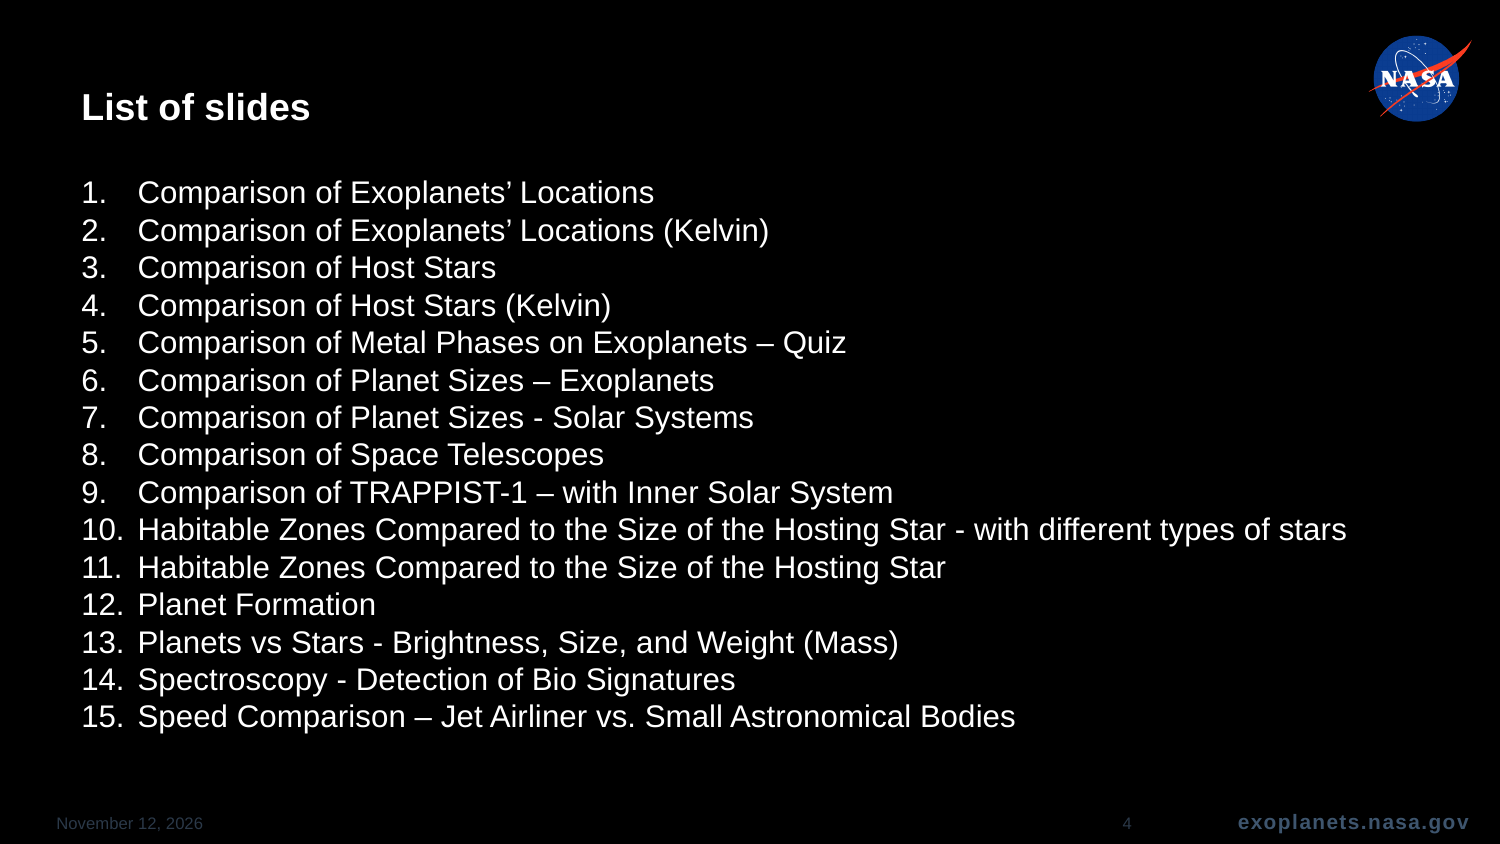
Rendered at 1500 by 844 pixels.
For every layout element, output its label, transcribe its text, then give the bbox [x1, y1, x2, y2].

picture [1358, 18, 1479, 139]
text_box List of slides Comparison of Exoplanets’ Locations Comparison of Exoplanets’ Locations (Kelvin) Comparison of Host Stars Comparison of Host Stars (Kelvin) Comparison of Metal Phases on Exoplanets – Quiz Comparison of Planet Sizes – Exoplanets Comparison of Planet Sizes - Solar Systems Comparison of Space Telescopes Comparison of TRAPPIST-1 – with Inner Solar System Habitable Zones Compared to the Size of the Hosting Star - with different types of stars Habitable Zones Compared to the Size of the Hosting Star Planet Formation Planets vs Stars - Brightness, Size, and Weight (Mass) Spectroscopy - Detection of Bio Signatures Speed Comparison – Jet Airliner vs. Small Astronomical Bodies [66, 75, 1392, 742]
slide_number 4 [1107, 812, 1425, 833]
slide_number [41, 812, 275, 833]
